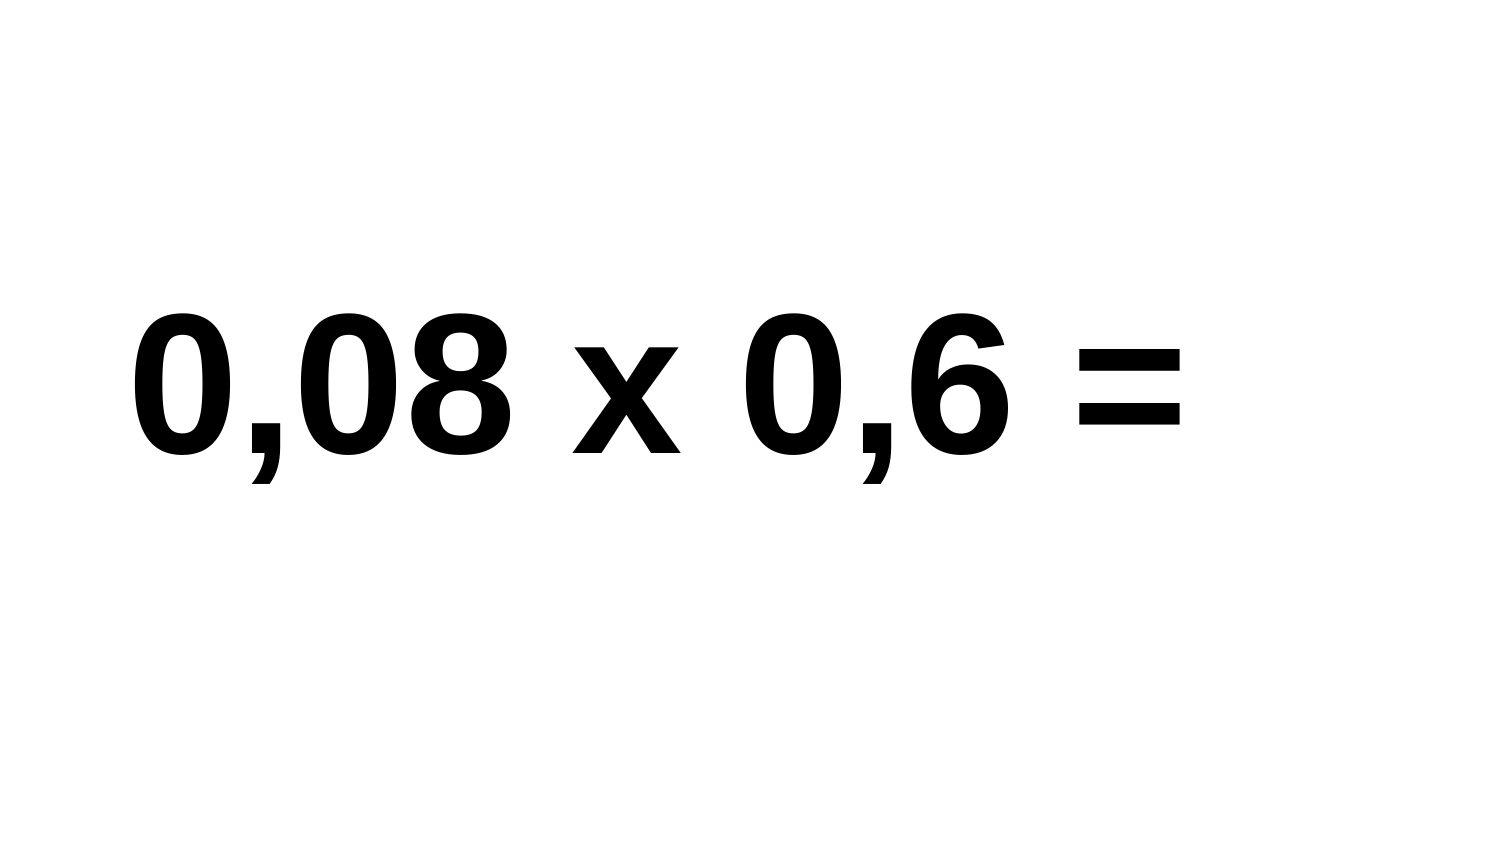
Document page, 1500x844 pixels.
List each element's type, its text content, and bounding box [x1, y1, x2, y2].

text_box 0,08 x 0,6 = [112, 318, 1388, 509]
